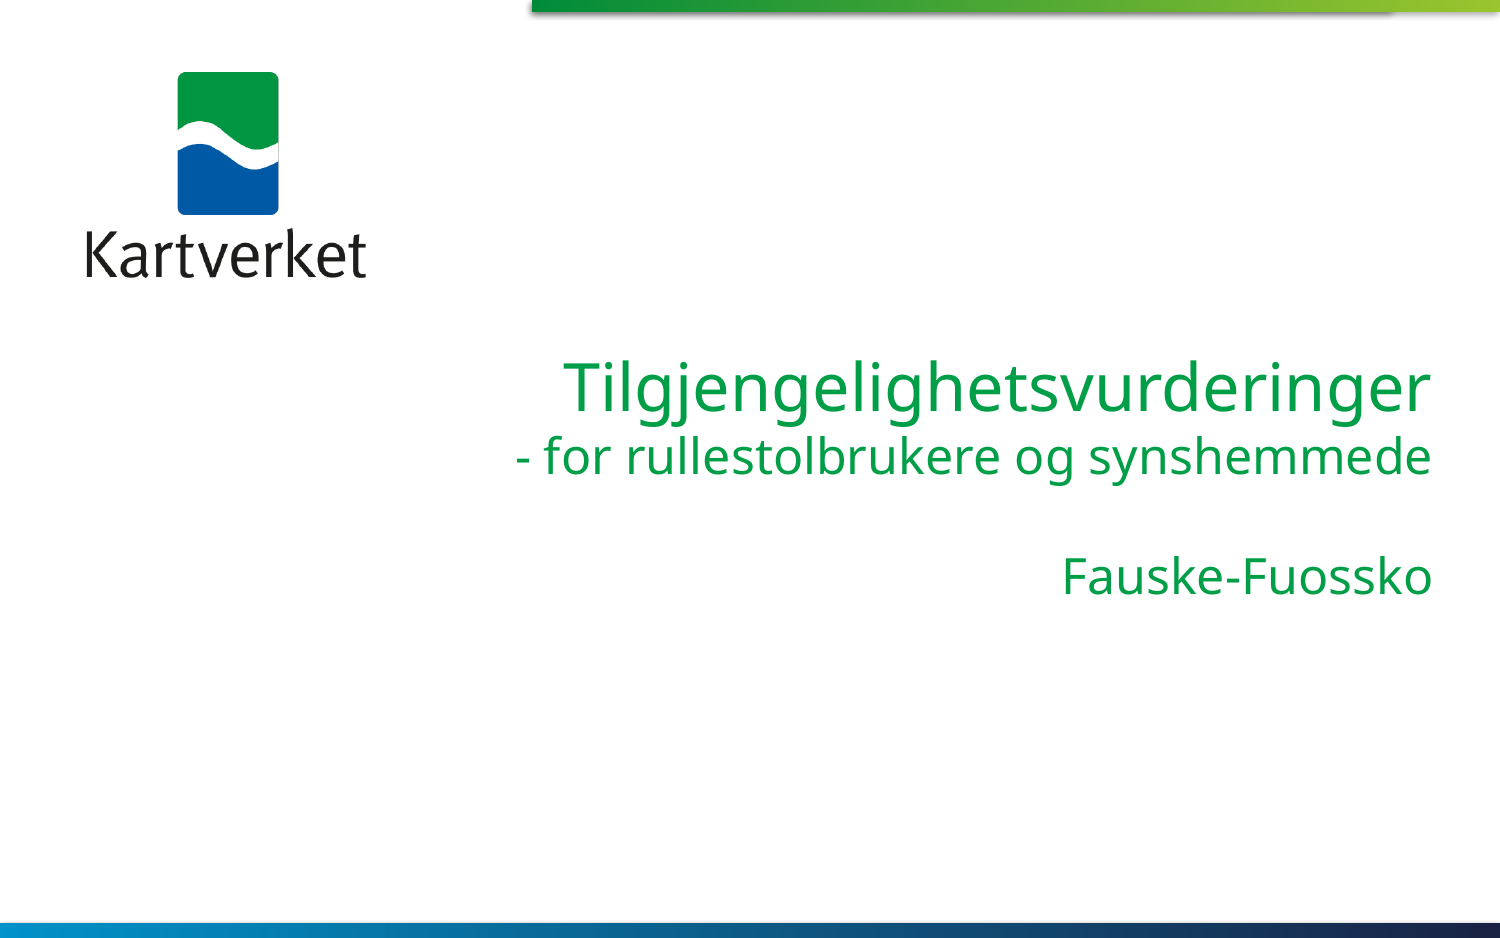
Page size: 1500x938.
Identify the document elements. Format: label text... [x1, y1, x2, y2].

text_box Tilgjengelighetsvurderinger - for rullestolbrukere og synshemmede Fauske-Fuossko [66, 337, 1449, 613]
